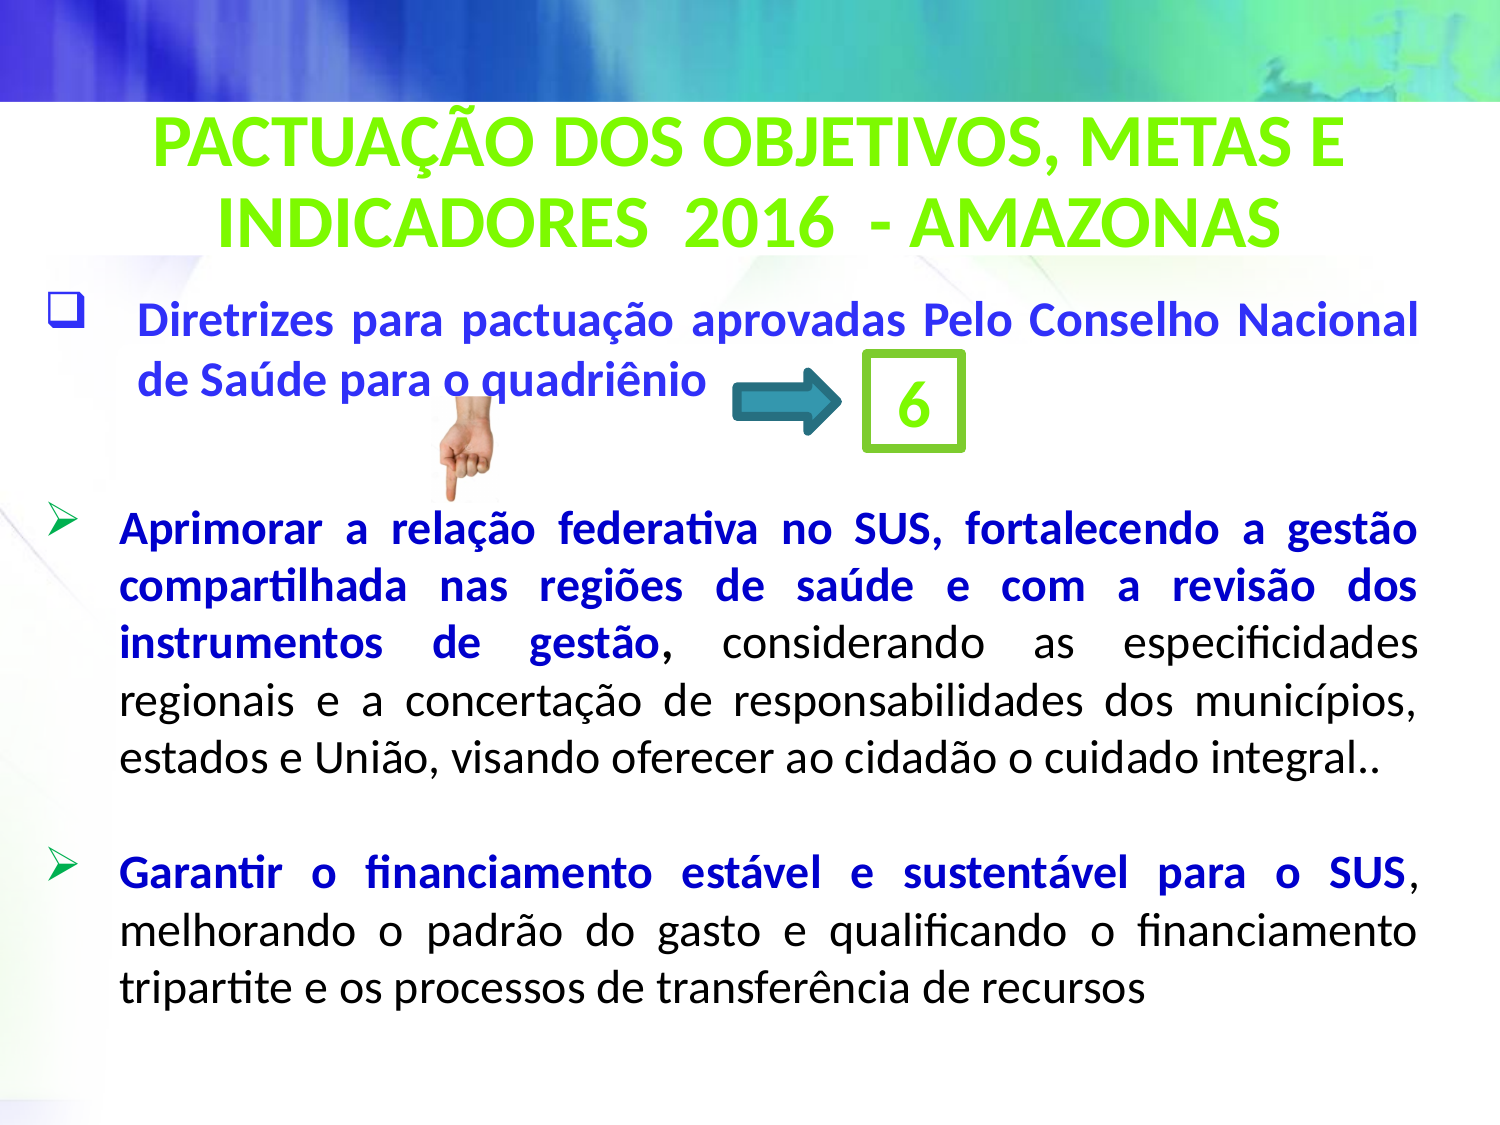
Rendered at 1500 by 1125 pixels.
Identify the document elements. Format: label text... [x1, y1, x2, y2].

text_box [732, 367, 842, 436]
picture [0, 256, 1500, 1125]
title Pactuação dos Objetivos, Metas e Indicadores 2016 - amazonas [0, 101, 1500, 256]
text_box 6 [862, 349, 966, 453]
picture [0, 0, 1500, 101]
text_box Diretrizes para pactuação aprovadas Pelo Conselho Nacional de Saúde para o quadriênio Aprimorar a relação federativa no SUS, fortalecendo a gestão compartilhada nas regiões de saúde e com a revisão dos instrumentos de gestão, considerando as especificidades regionais e a concertação de responsabilidades dos municípios, estados e União, visando oferecer ao cidadão o cuidado integral.. Garantir o financiamento estável e sustentável para o SUS, melhorando o padrão do gasto e qualificando o financiamento tripartite e os processos de transferência de recursos [29, 278, 1436, 1021]
